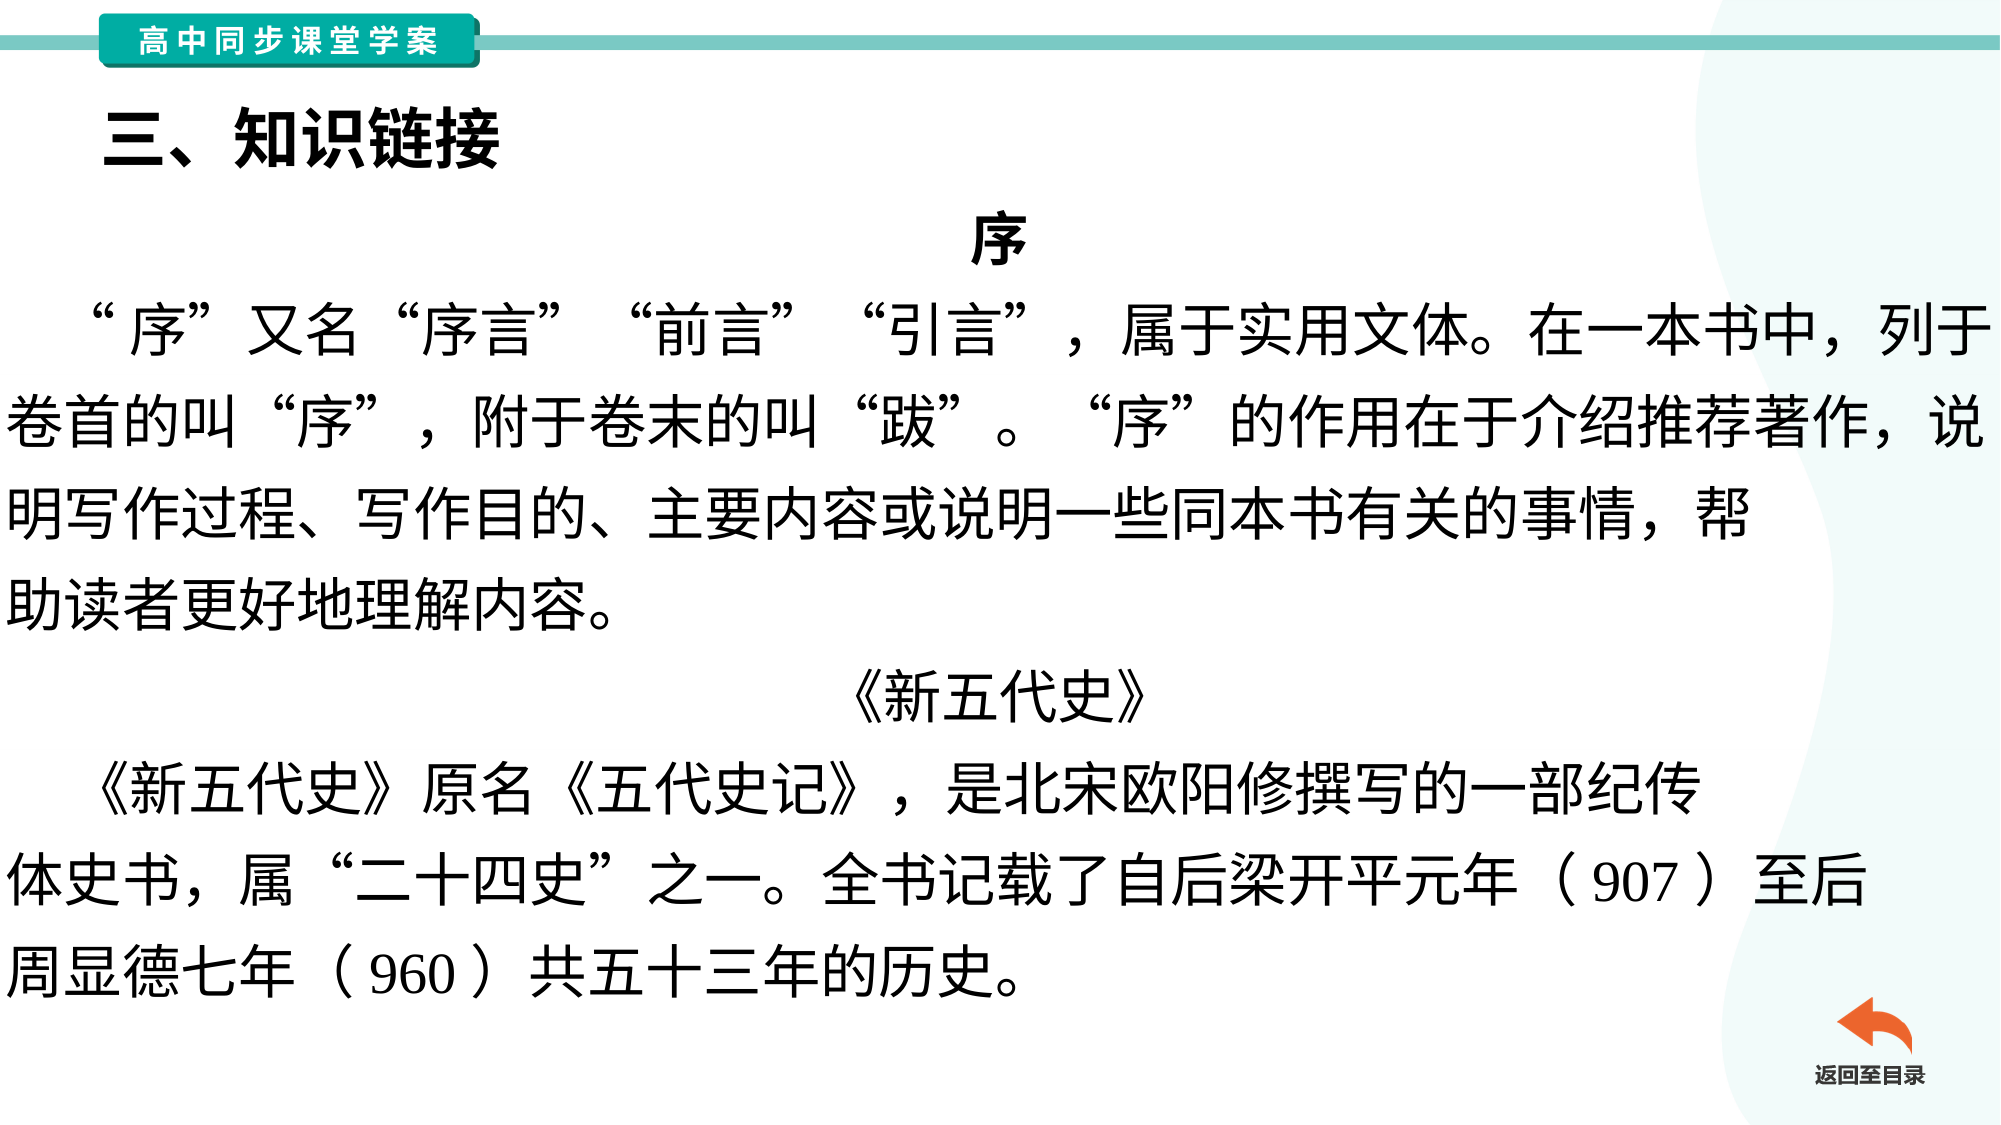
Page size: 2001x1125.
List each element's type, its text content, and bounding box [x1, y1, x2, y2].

text_box 三、知识链接 [100, 76, 1899, 180]
text_box 序 “序”又名“序言”“前言”“引言”，属于实用文体。在一本书中，列于 卷首的叫“序”，附于卷末的叫“跋”。“序”的作用在于介绍推荐著作，说 明写作过程、写作目的、主要内容或说明一些同本书有关的事情，帮 助读者更好地理解内容。 《新五代史》 《新五代史》原名《五代史记》，是北宋欧阳修撰写的一部纪传 体史书，属“二十四史”之一。全书记载了自后梁开平元年（907）至后 周显德七年（960）共五十三年的历史。 [100, 180, 1899, 1006]
picture [0, 0, 2000, 1125]
